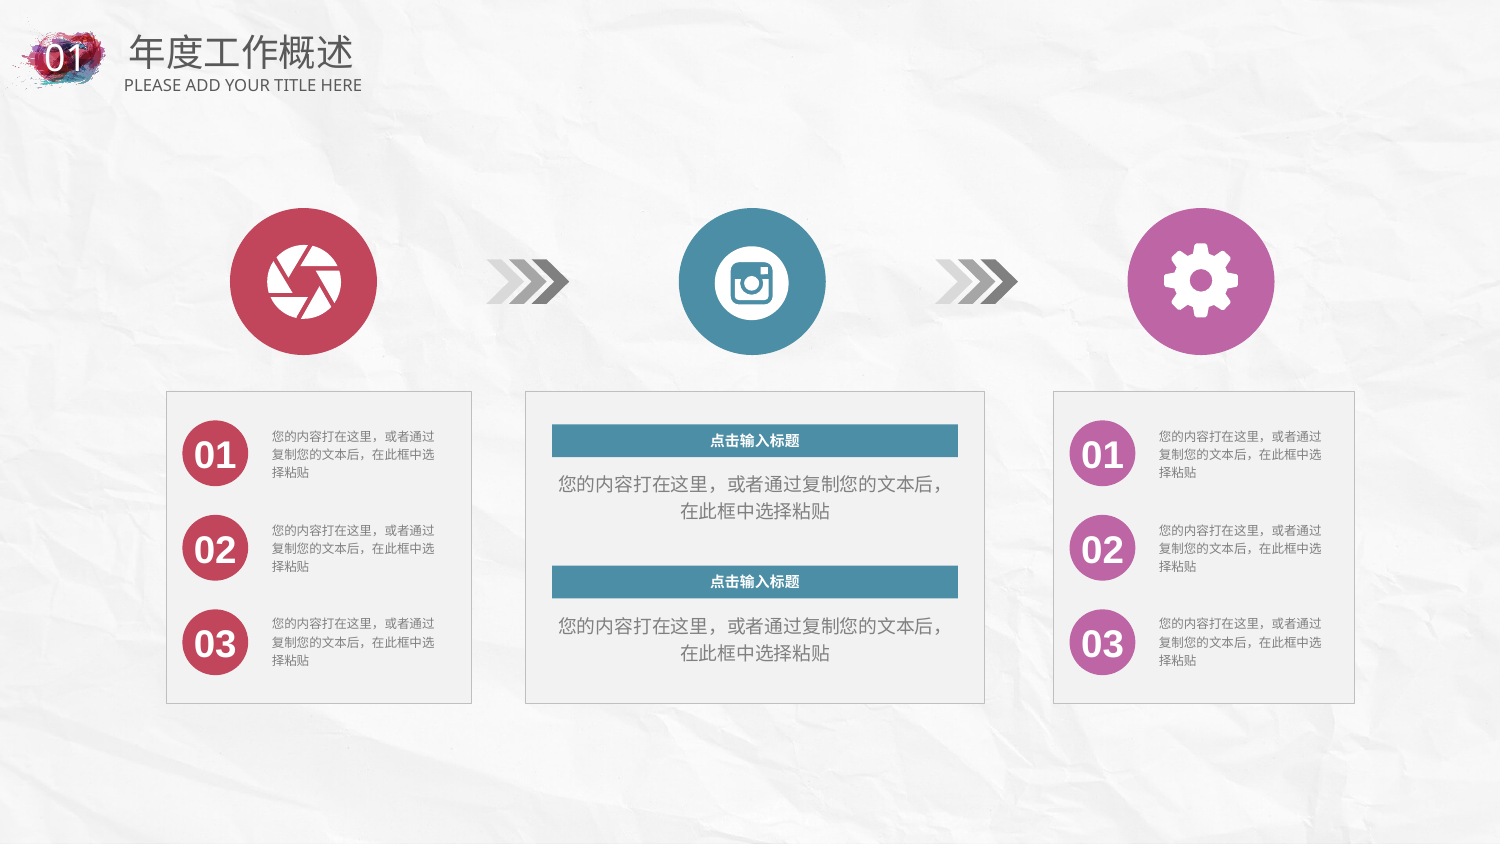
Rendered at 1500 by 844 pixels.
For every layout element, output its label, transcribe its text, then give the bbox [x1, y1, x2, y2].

text_box PLEASE ADD YOUR TITLE HERE [123, 67, 383, 102]
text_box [934, 259, 1019, 304]
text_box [486, 259, 570, 304]
picture [0, 13, 110, 100]
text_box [229, 207, 378, 356]
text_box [166, 390, 472, 704]
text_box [1127, 207, 1275, 356]
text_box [1052, 390, 1355, 704]
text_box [524, 390, 985, 704]
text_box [678, 207, 826, 356]
text_box 年度工作概述 [128, 20, 479, 83]
